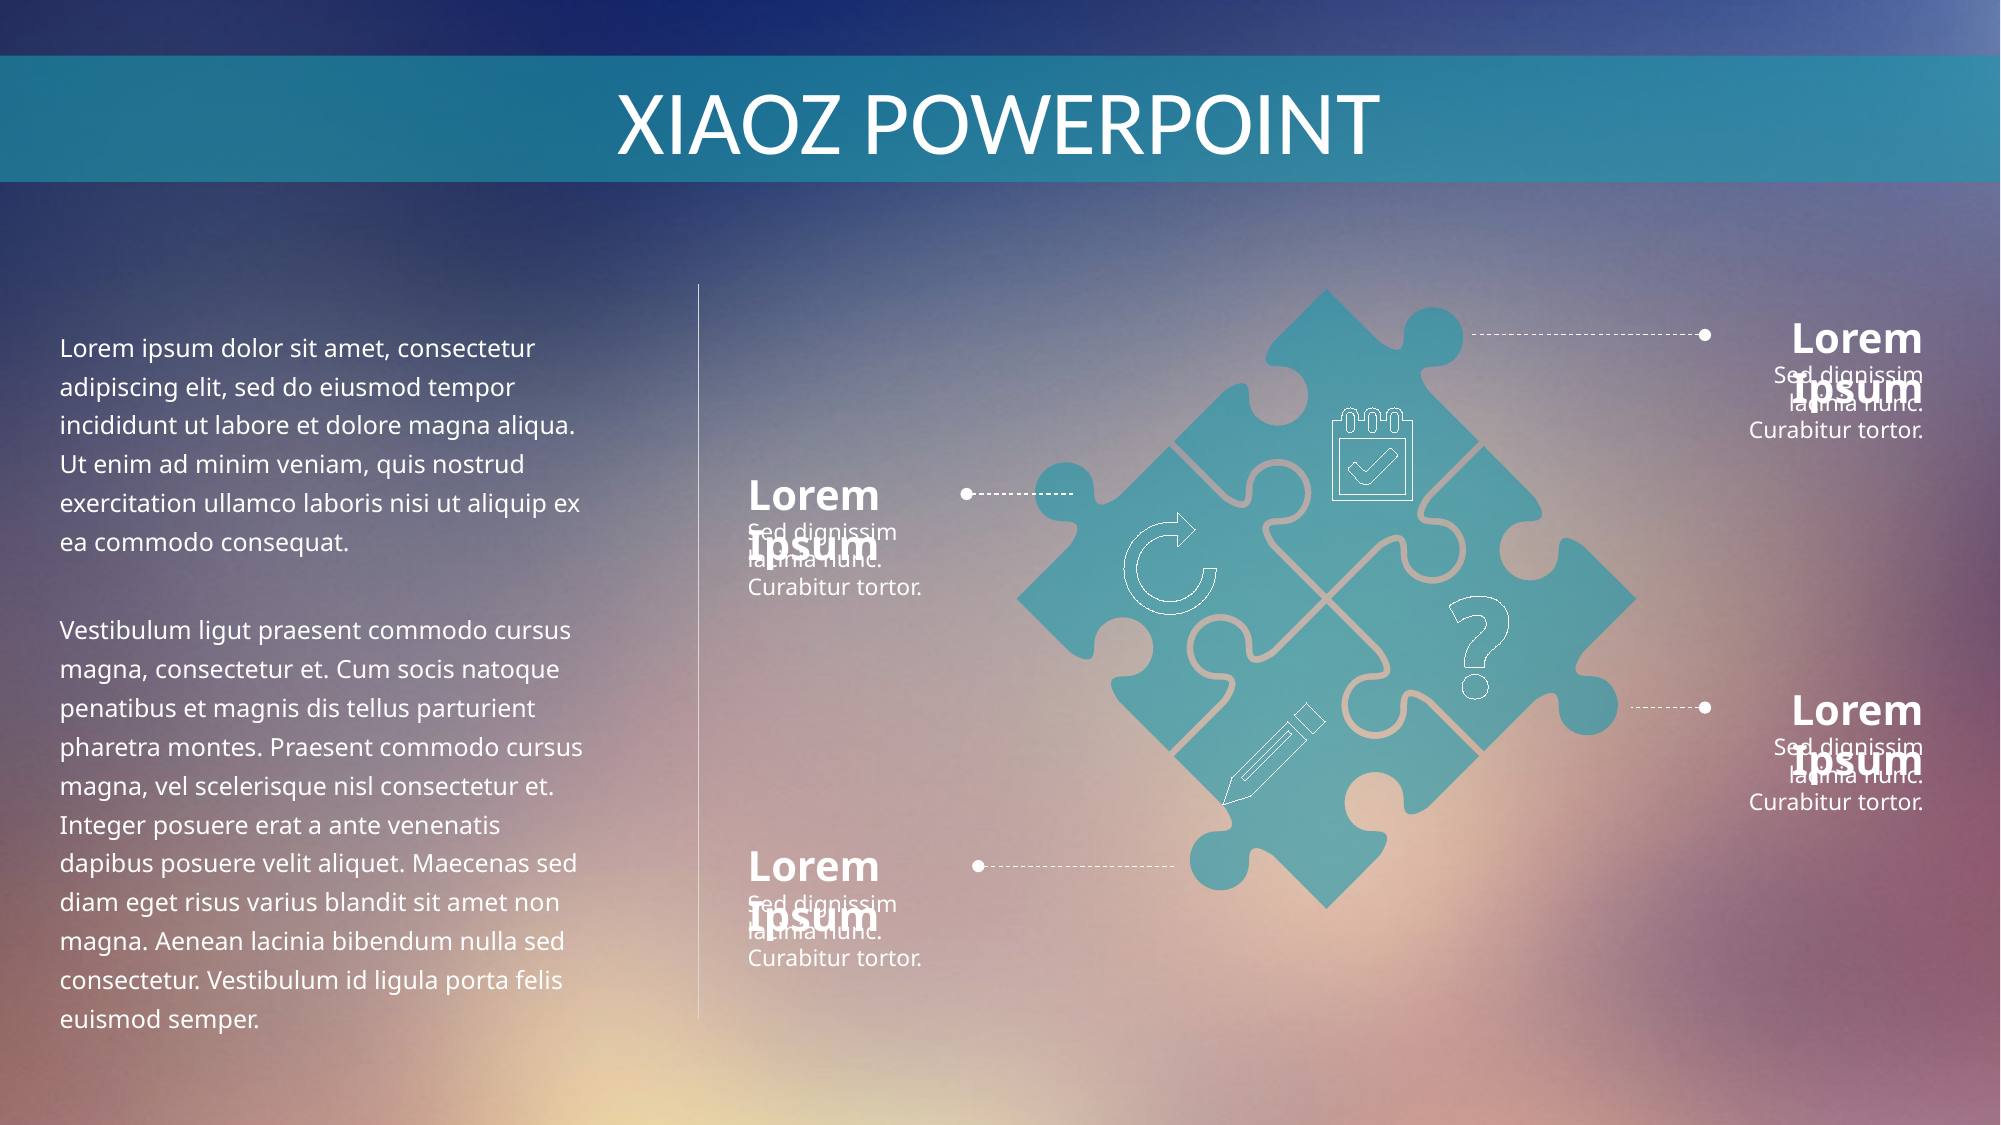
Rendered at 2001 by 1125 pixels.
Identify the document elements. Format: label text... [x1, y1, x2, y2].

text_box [1449, 596, 1509, 700]
text_box XIAOZ POWERPOINT [278, 55, 1722, 181]
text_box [1332, 407, 1413, 501]
text_box [1015, 444, 1324, 753]
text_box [1222, 702, 1325, 805]
text_box Lorem ipsum dolor sit amet, consectetur adipiscing elit, sed do eiusmod tempor incididunt ut labore et dolore magna aliqua. Ut enim ad minim veniam, quis nostrud exercitation ullamco laboris nisi ut aliquip ex ea commodo consequat. Vestibulum ligut praesent commodo cursus magna, consectetur et. Cum socis natoque penatibus et magnis dis tellus parturient pharetra montes. Praesent commodo cursus magna, vel scelerisque nisl consectetur et. Integer posuere erat a ante venenatis dapibus posuere velit aliquet. Maecenas sed diam eget risus varius blandit sit amet non magna. Aenean lacinia bibendum nulla sed consectetur. Vestibulum id ligula porta felis euismod semper. [44, 315, 608, 982]
text_box [1172, 287, 1481, 596]
text_box [1123, 512, 1217, 615]
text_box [747, 468, 967, 607]
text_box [1704, 311, 1924, 451]
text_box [1704, 683, 1924, 823]
text_box [1329, 444, 1638, 753]
text_box [1172, 602, 1481, 911]
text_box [747, 840, 967, 979]
picture [0, 0, 2001, 1125]
text_box [0, 55, 2000, 183]
